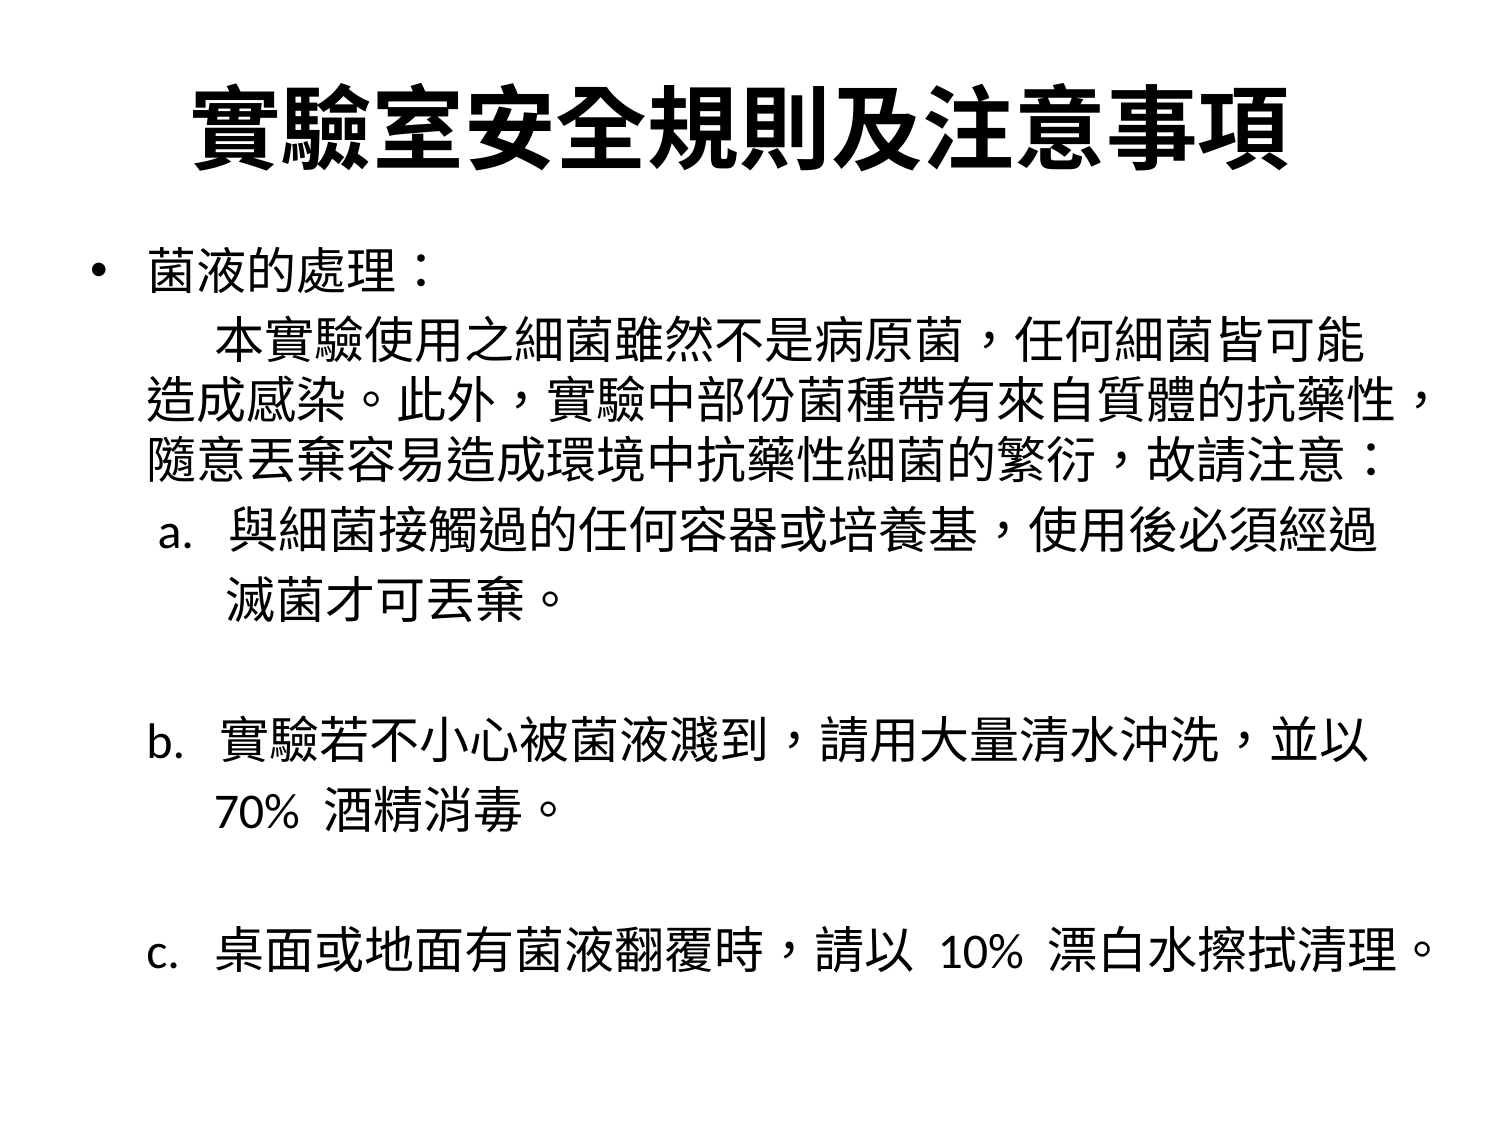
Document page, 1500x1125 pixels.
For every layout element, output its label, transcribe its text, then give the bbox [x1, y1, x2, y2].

title 實驗室安全規則及注意事項 [75, 32, 1425, 220]
list 菌液的處理： 本實驗使用之細菌雖然不是病原菌，任何細菌皆可能造成感染。此外，實驗中部份菌種帶有來自質體的抗藥性，隨意丟棄容易造成環境中抗藥性細菌的繁衍，故請注意： a. 與細菌接觸過的任何容器或培養基，使用後必須經過 滅菌才可丟棄。 b. 實驗若不小心被菌液濺到，請用大量清水沖洗，並以 70% 酒精消毒。 c. 桌面或地面有菌液翻覆時，請以 10% 漂白水擦拭清理。 [75, 231, 1425, 1094]
